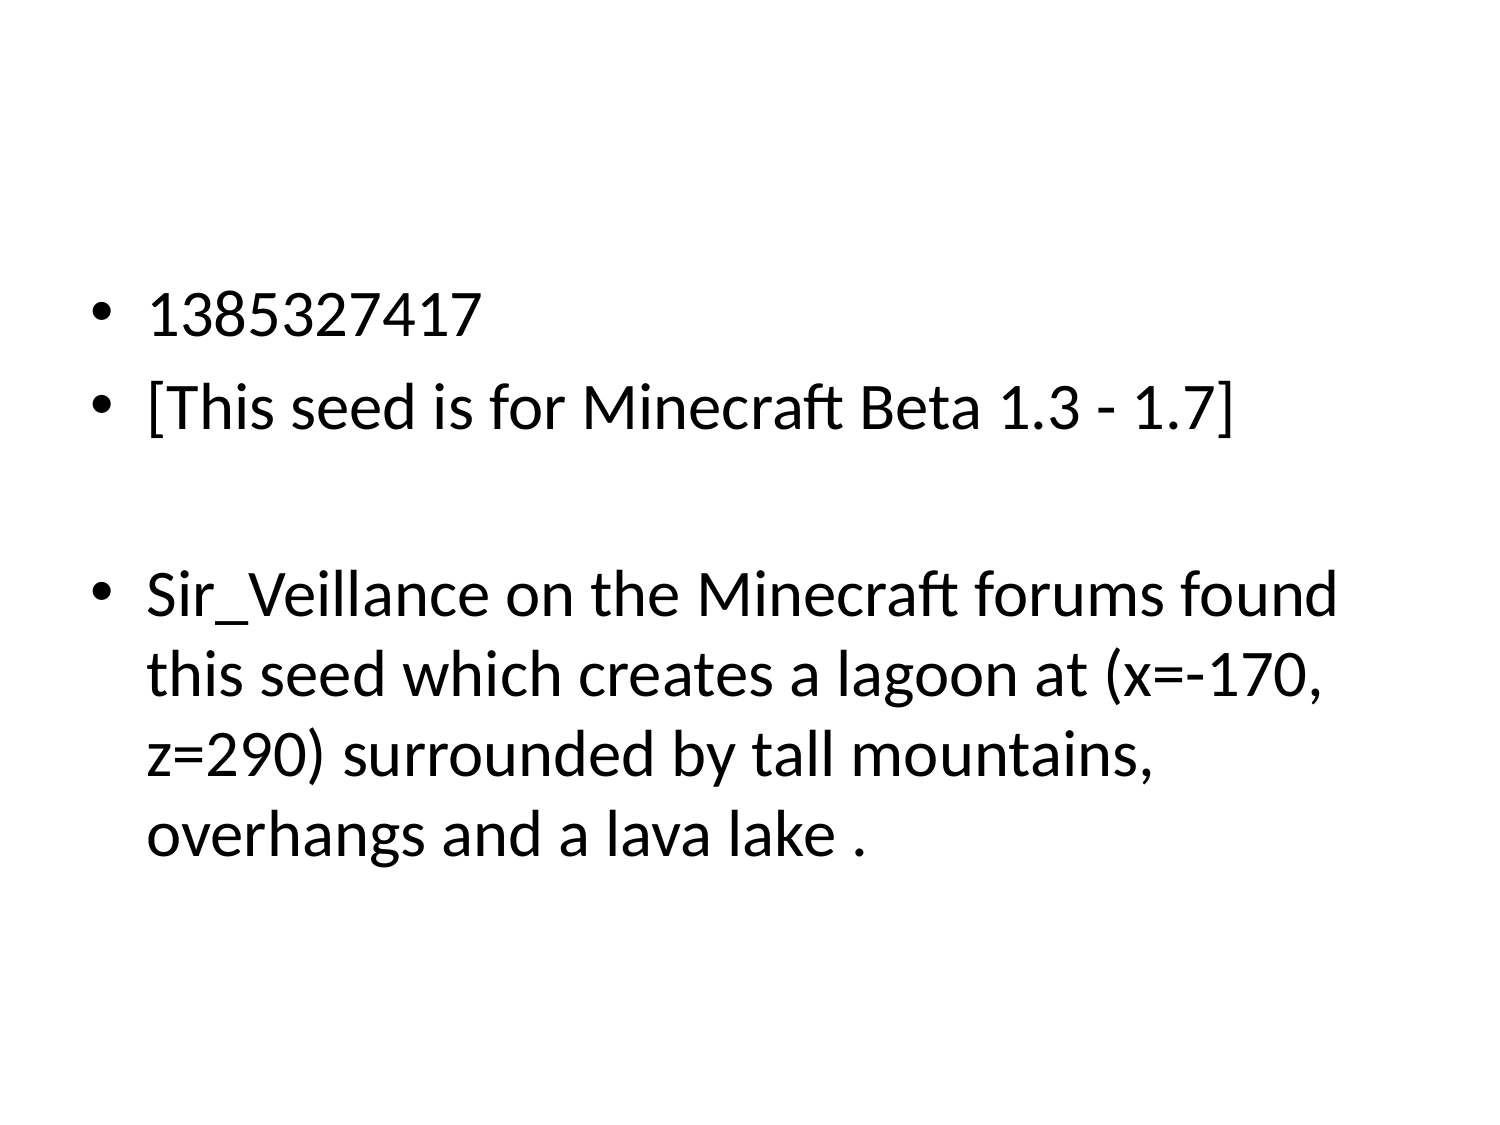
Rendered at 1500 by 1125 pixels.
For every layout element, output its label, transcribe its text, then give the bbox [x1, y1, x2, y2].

list 1385327417 [This seed is for Minecraft Beta 1.3 - 1.7] Sir_Veillance on the Minecraft forums found this seed which creates a lagoon at (x=-170, z=290) surrounded by tall mountains, overhangs and a lava lake . [75, 262, 1425, 1005]
